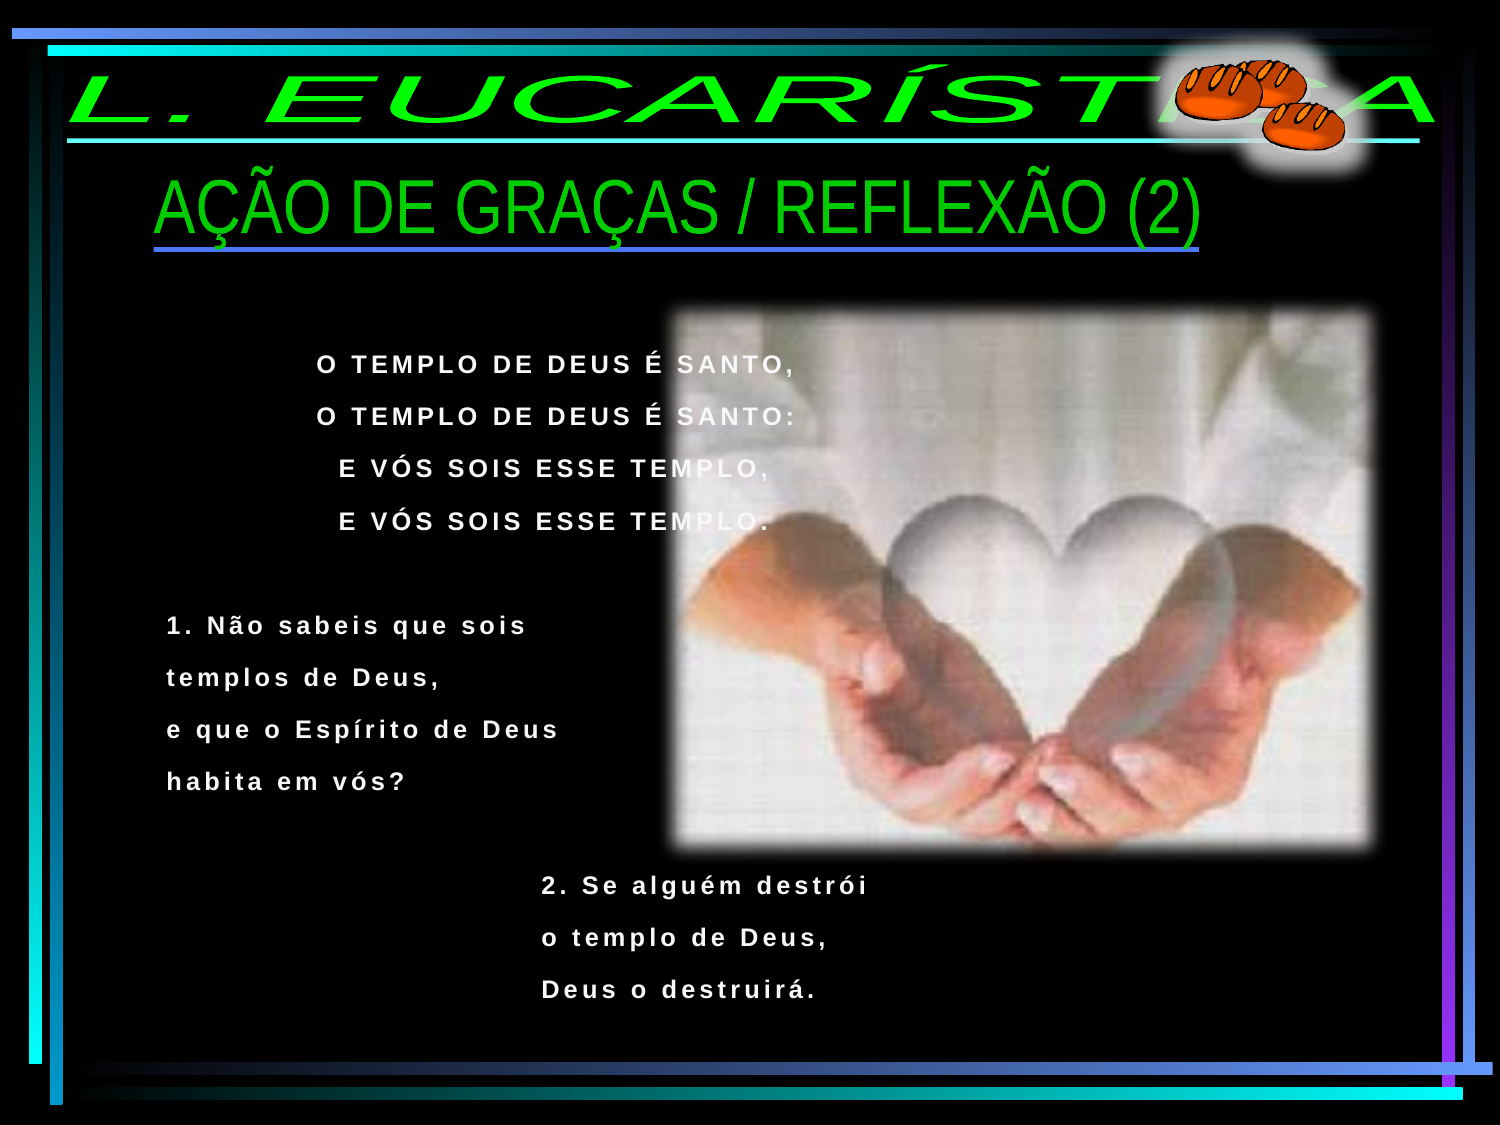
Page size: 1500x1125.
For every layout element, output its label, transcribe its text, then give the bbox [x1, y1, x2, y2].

picture [1151, 54, 1349, 162]
text_box O TEMPLO DE DEUS É SANTO, O TEMPLO DE DEUS É SANTO: E VÓS SOIS ESSE TEMPLO, E VÓS SOIS ESSE TEMPLO. 1. Não sabeis que sois templos de Deus, e que o Espírito de Deus habita em vós? 2. Se alguém destrói o templo de Deus, Deus o destruirá. [76, 336, 1469, 1028]
picture [655, 293, 1389, 865]
